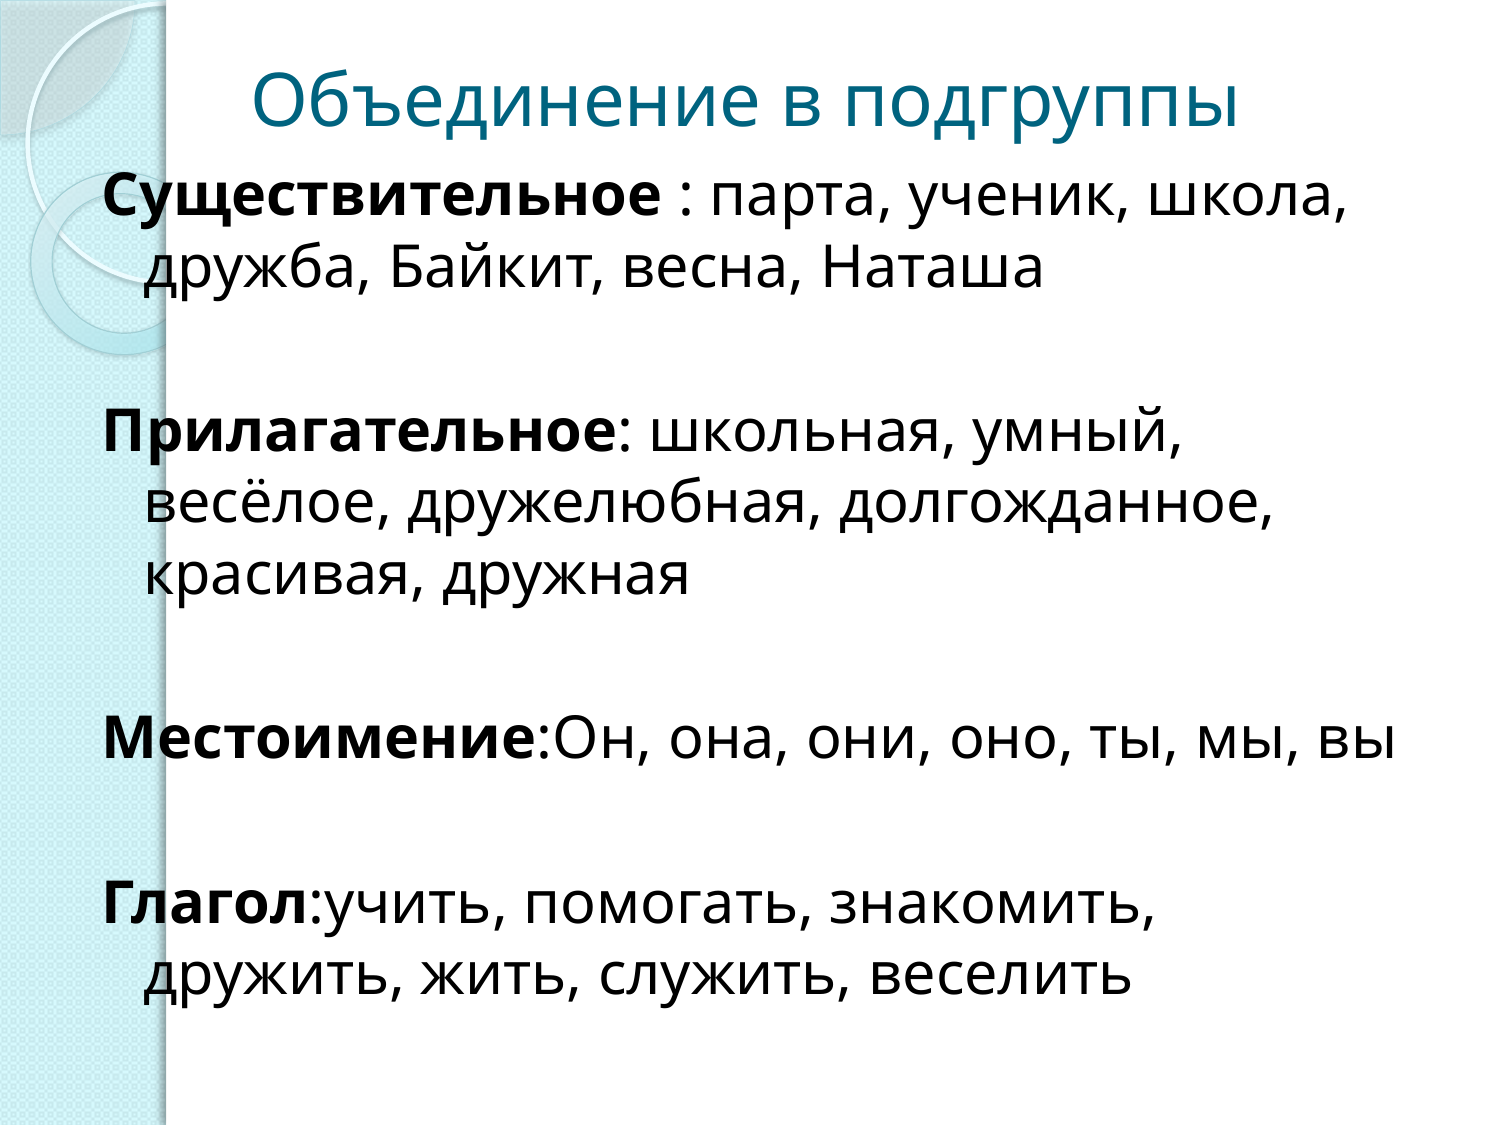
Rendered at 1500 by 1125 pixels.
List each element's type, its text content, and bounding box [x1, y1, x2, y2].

list Существительное : парта, ученик, школа, дружба, Байкит, весна, Наташа Прилагательное: школьная, умный, весёлое, дружелюбная, долгожданное, красивая, дружная Местоимение:Он, она, они, оно, ты, мы, вы Глагол:учить, помогать, знакомить, дружить, жить, служить, веселить [75, 149, 1425, 1047]
title Объединение в подгруппы [235, 45, 1466, 149]
